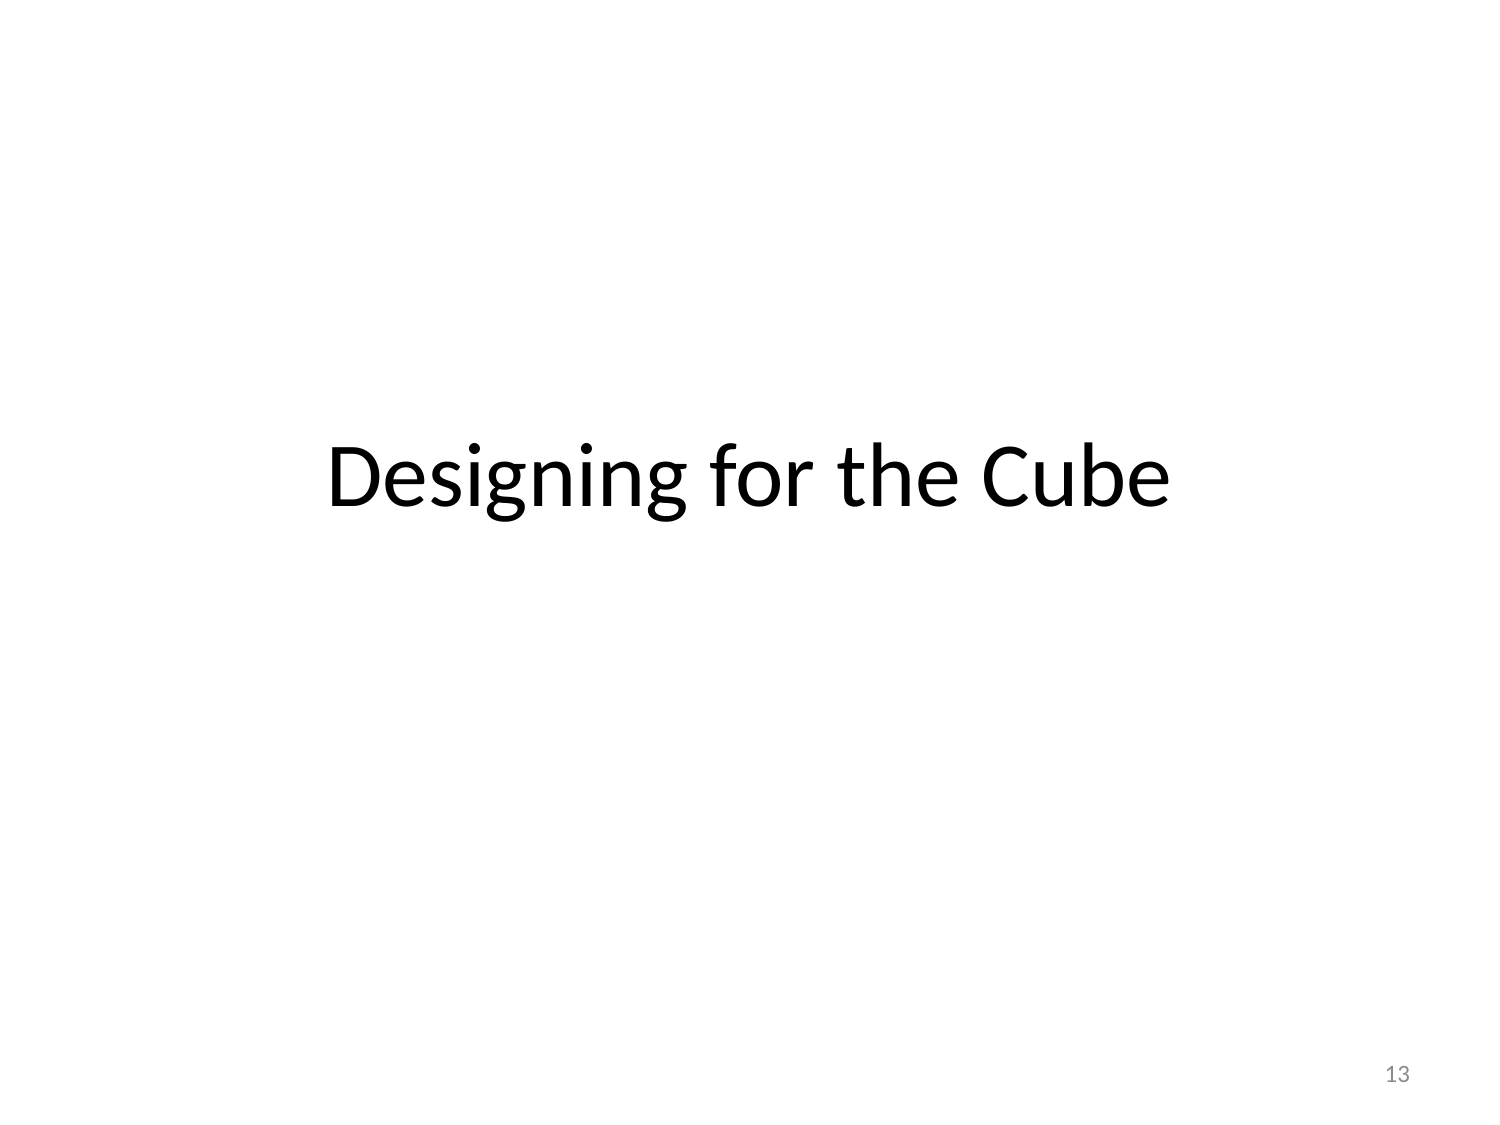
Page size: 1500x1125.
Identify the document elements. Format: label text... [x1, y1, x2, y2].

title Designing for the Cube [112, 349, 1388, 591]
slide_number 13 [1074, 1042, 1425, 1103]
